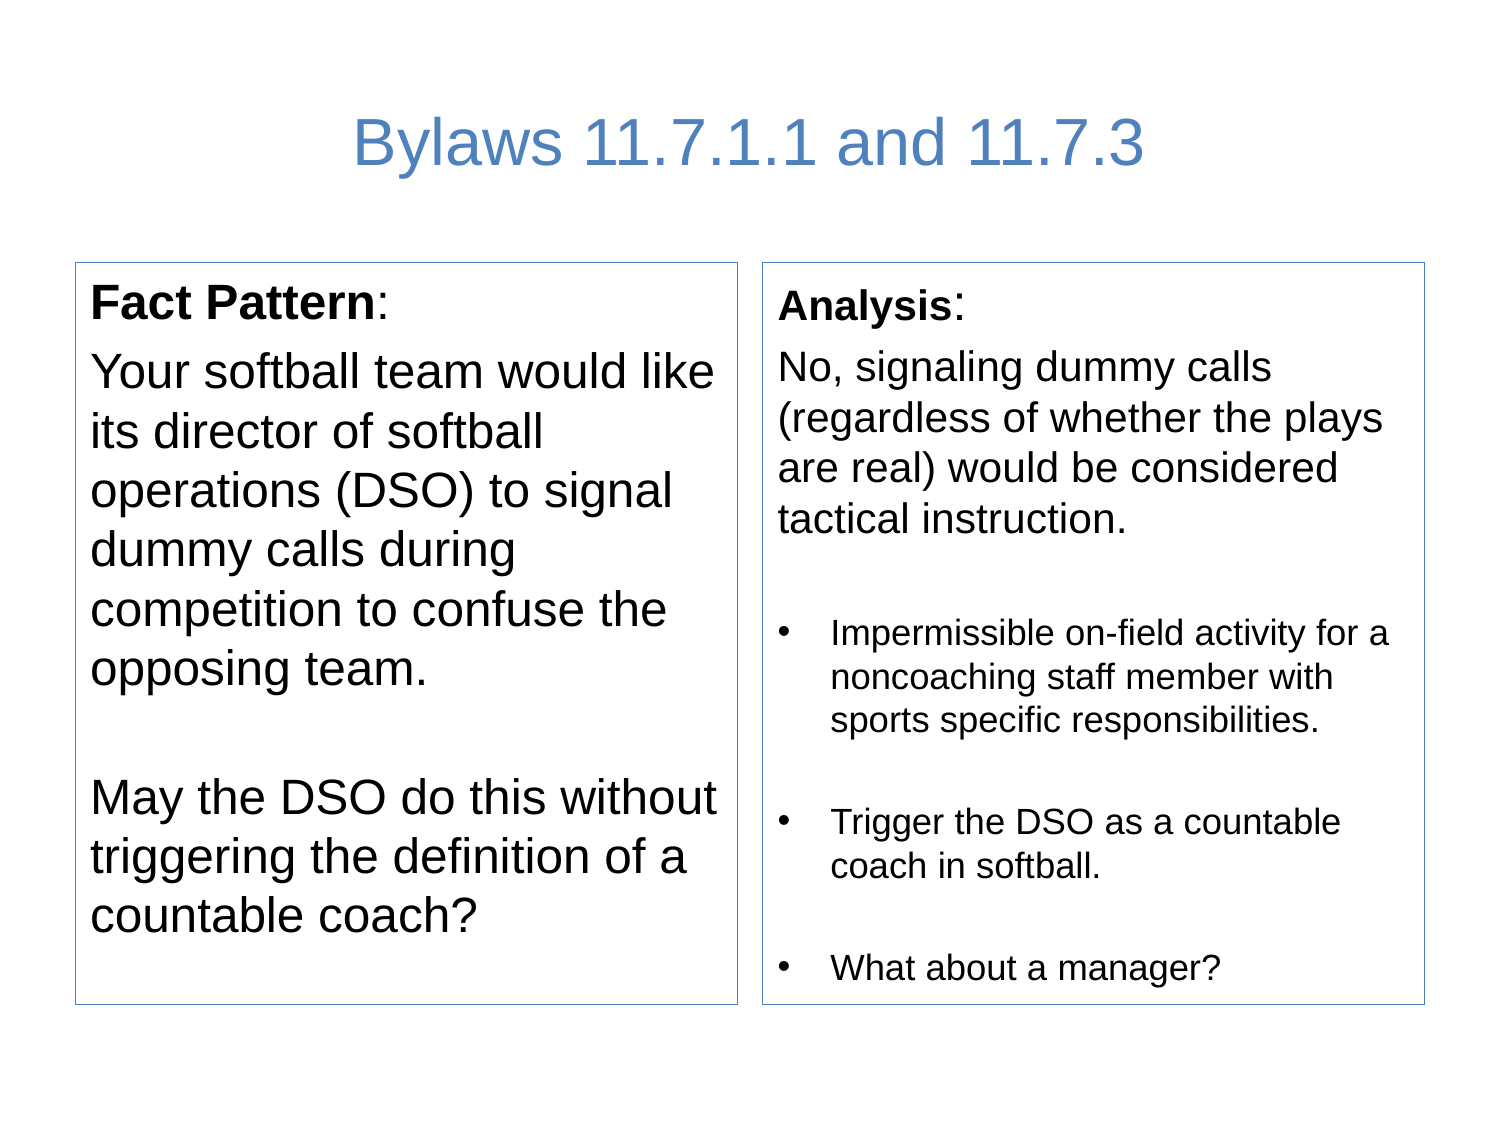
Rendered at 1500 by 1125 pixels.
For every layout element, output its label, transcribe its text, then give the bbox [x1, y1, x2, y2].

title Bylaws 11.7.1.1 and 11.7.3 [75, 45, 1425, 233]
list Analysis: No, signaling dummy calls (regardless of whether the plays are real) would be considered tactical instruction. Impermissible on-field activity for a noncoaching staff member with sports specific responsibilities. Trigger the DSO as a countable coach in softball. What about a manager? [762, 262, 1425, 1005]
list Fact Pattern: Your softball team would like its director of softball operations (DSO) to signal dummy calls during competition to confuse the opposing team. May the DSO do this without triggering the definition of a countable coach? [75, 262, 738, 1005]
